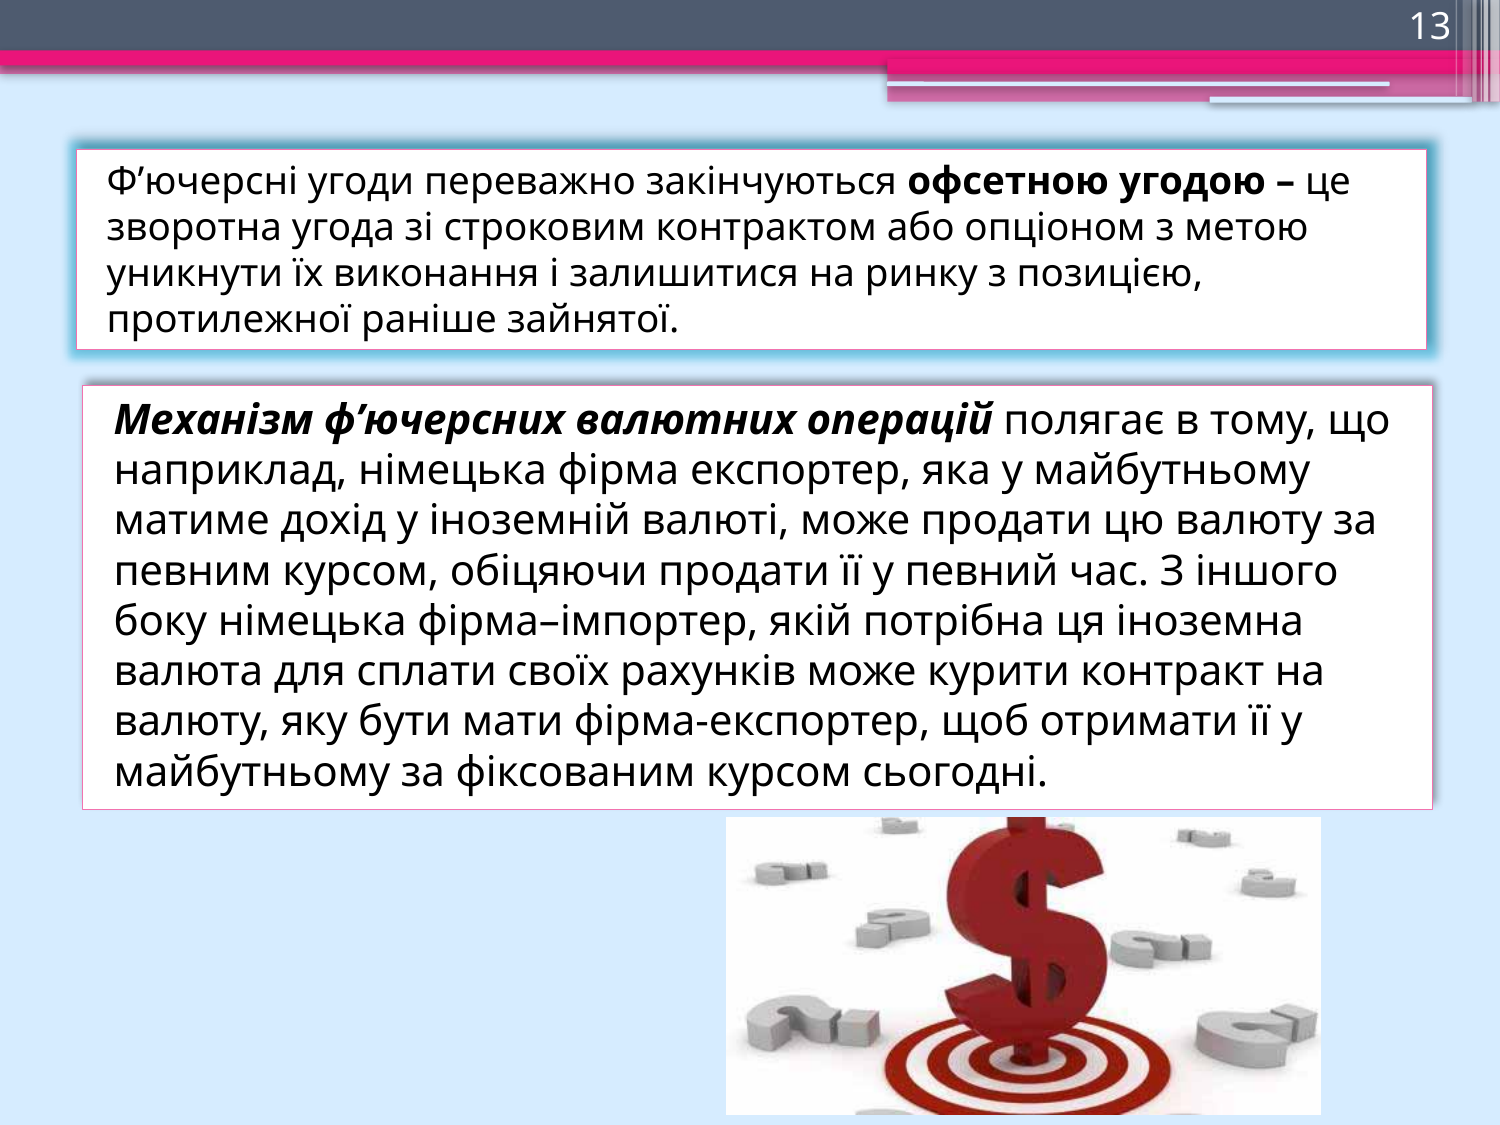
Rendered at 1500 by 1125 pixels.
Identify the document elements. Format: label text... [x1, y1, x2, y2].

list Механізм ф’ючерсних валютних операцій полягає в тому, що наприклад, німецька фірма експортер, яка у майбутньому матиме дохід у іноземній валюті, може продати цю валюту за певним курсом, обіцяючи продати її у певний час. З іншого боку німецька фірма–імпортер, якій потрібна ця іноземна валюта для сплати своїх рахунків може курити контракт на валюту, яку бути мати фірма-експортер, щоб отримати її у майбутньому за фіксованим курсом сьогодні. [82, 385, 1433, 810]
picture [726, 817, 1321, 1116]
slide_number 13 [1341, 0, 1466, 61]
text_box Ф’ючерсні угоди переважно закінчуються офсетною угодою – це зворотна угода зі строковим контрактом або опціоном з метою уникнути їх виконання і залишитися на ринку з позицією, протилежної раніше зайнятої. [76, 148, 1427, 350]
